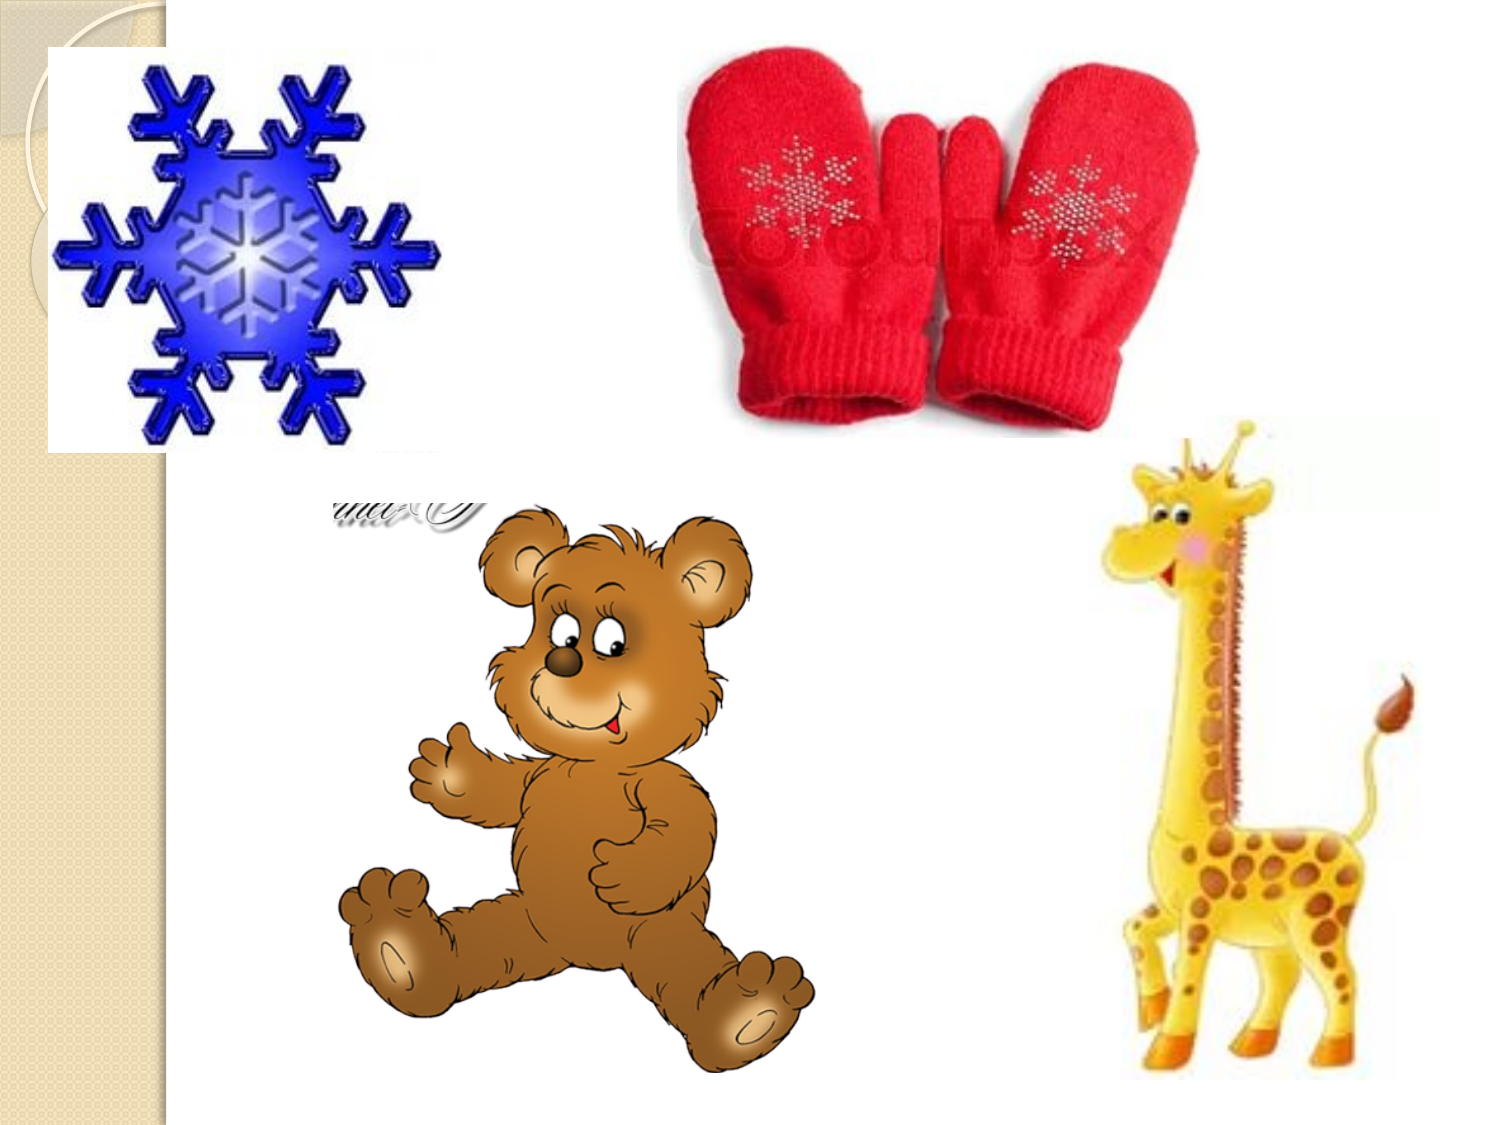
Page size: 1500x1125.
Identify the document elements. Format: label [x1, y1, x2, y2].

picture [47, 47, 445, 453]
picture [332, 503, 817, 1074]
picture [676, 39, 1434, 1080]
